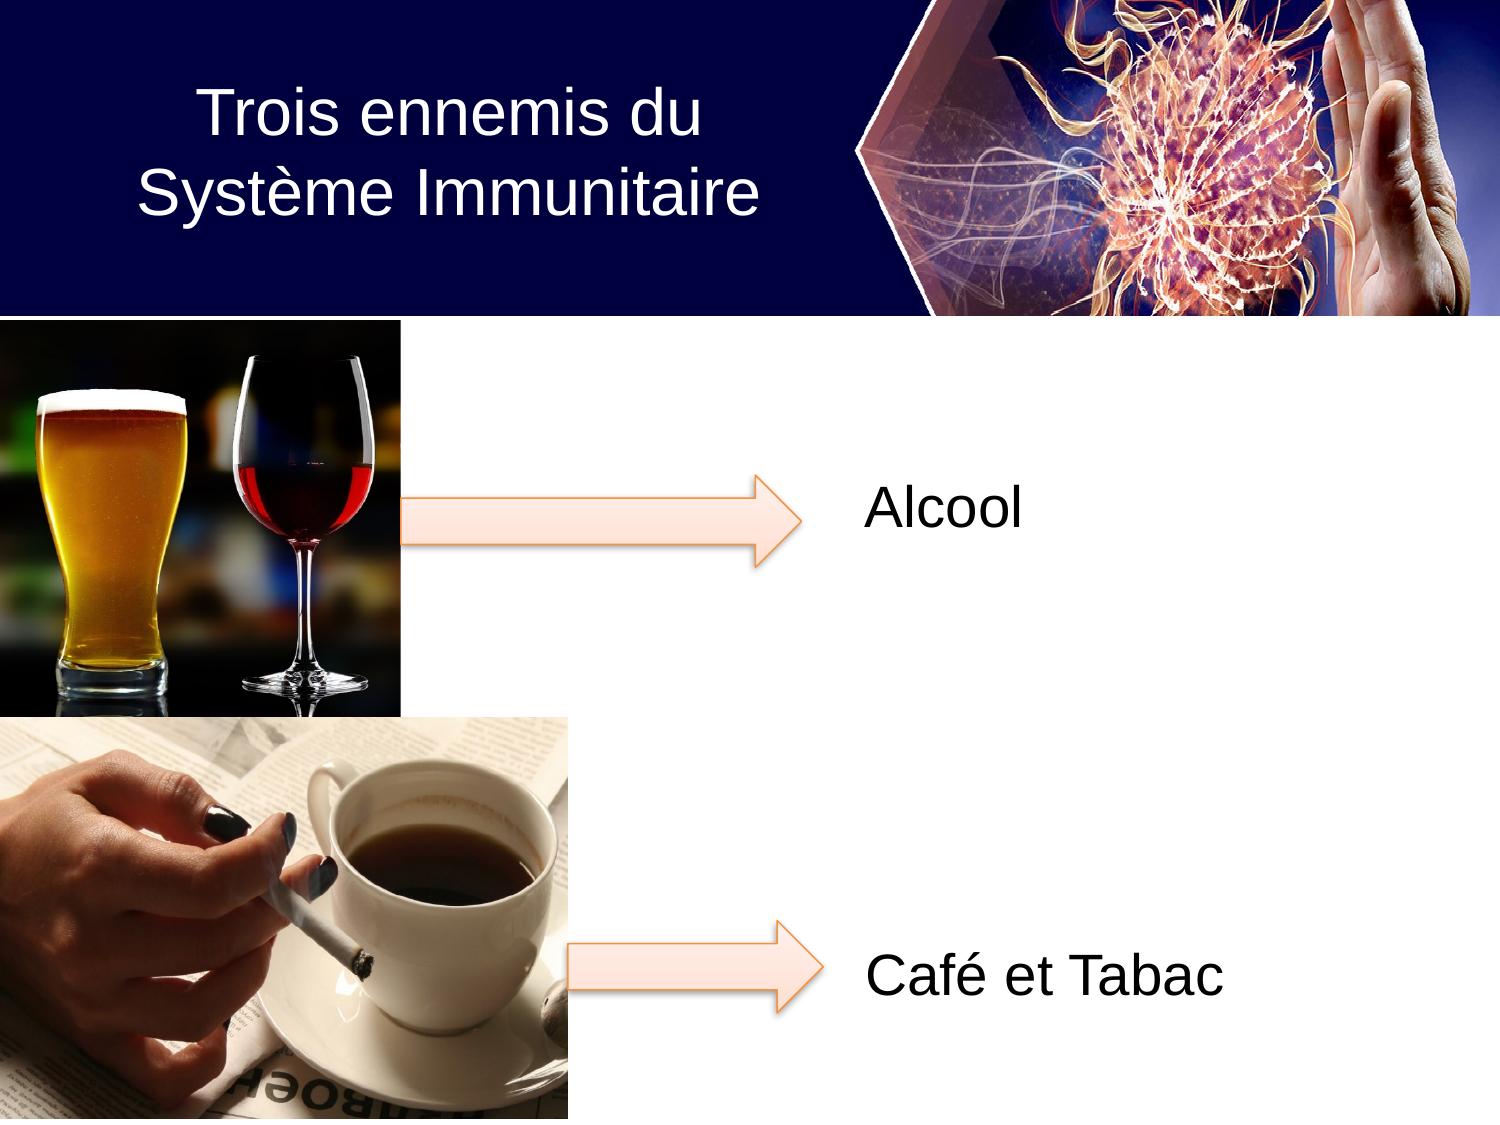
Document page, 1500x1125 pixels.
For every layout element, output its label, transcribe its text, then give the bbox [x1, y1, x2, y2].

text_box Trois ennemis du Système Immunitaire [48, 61, 851, 237]
text_box [573, 919, 824, 1014]
picture [0, 0, 1500, 1125]
text_box Café et Tabac [850, 929, 1500, 1015]
text_box [406, 474, 803, 569]
text_box Alcool [850, 462, 1277, 547]
